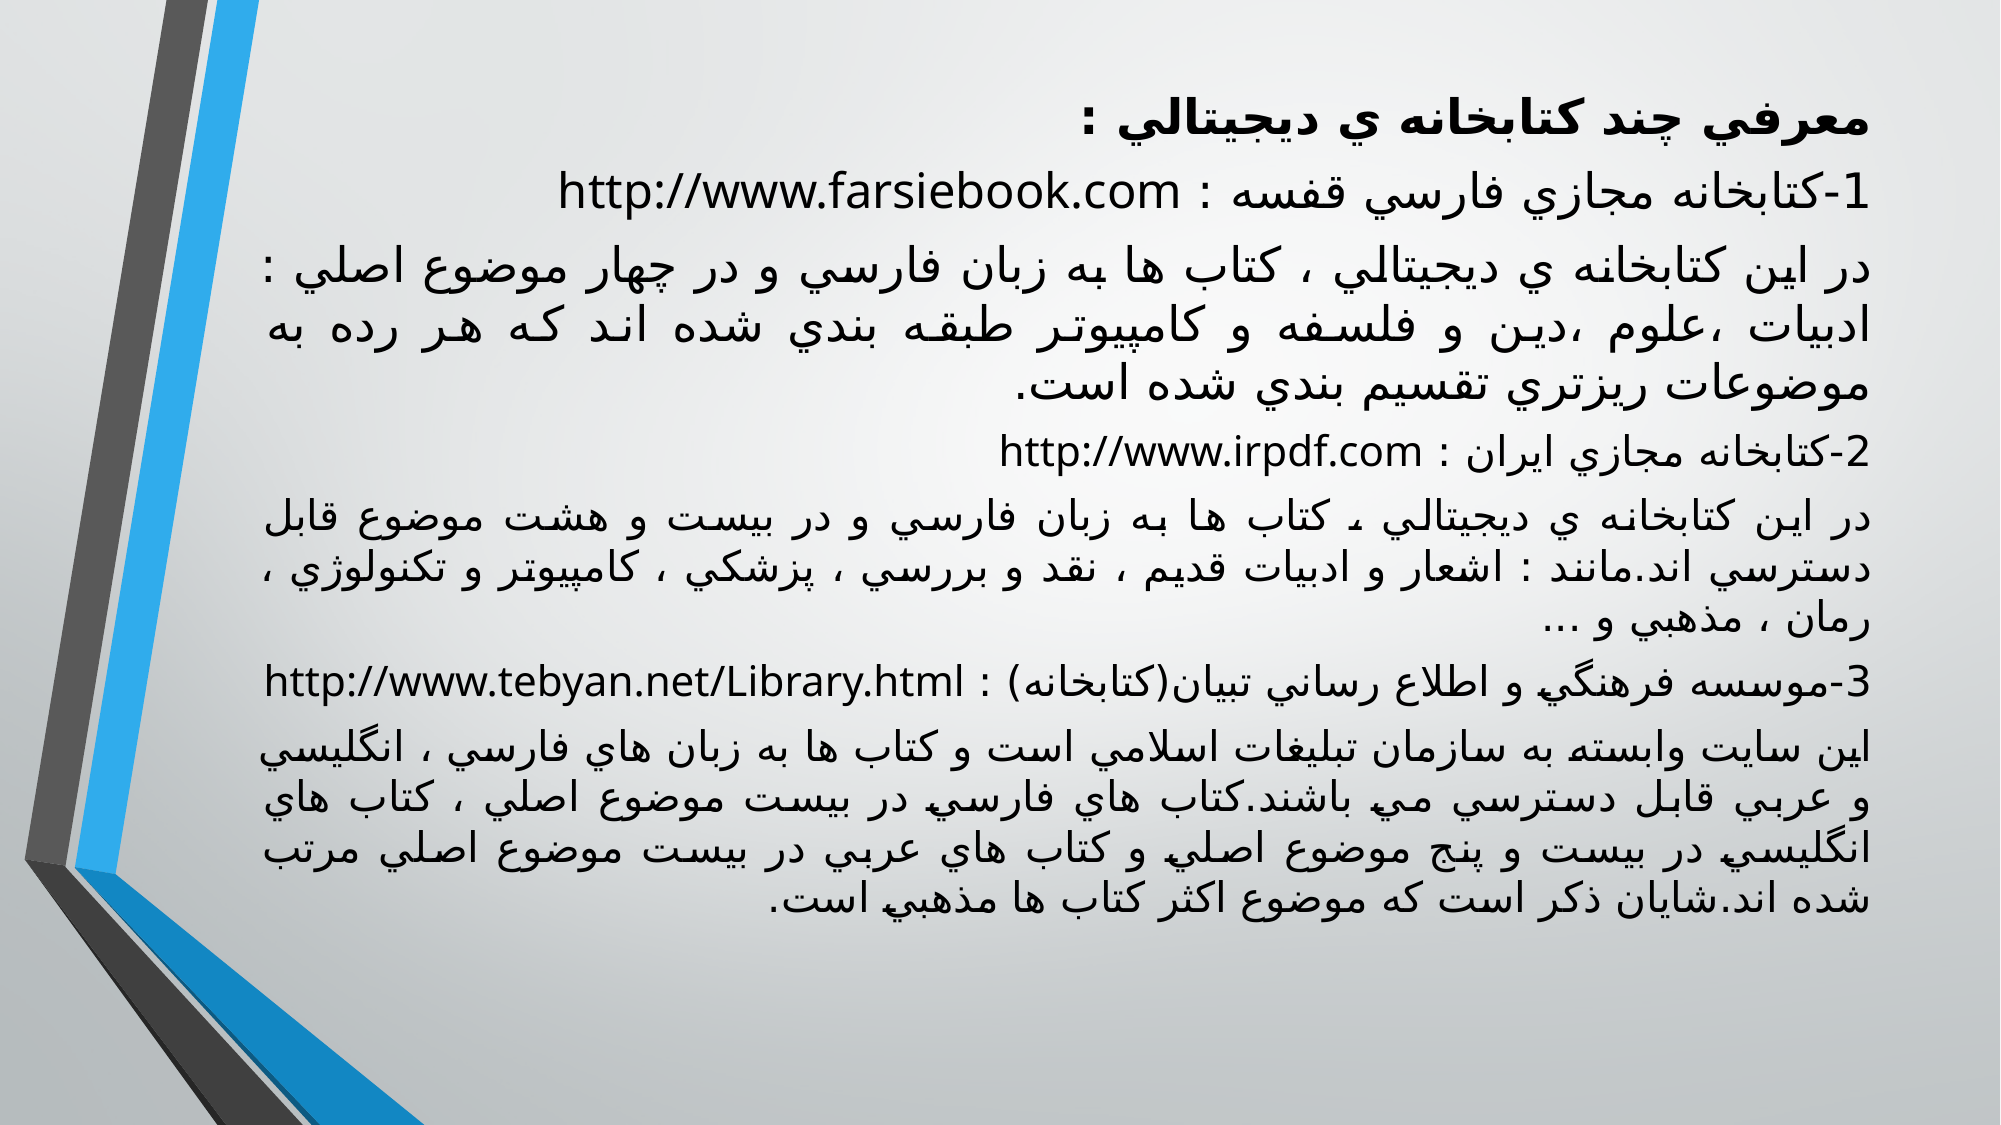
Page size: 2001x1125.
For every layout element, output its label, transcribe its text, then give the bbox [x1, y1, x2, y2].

list معرفي چند كتابخانه ي ديجيتالي : 1-كتابخانه مجازي فارسي قفسه : http://www.farsiebook.com در اين كتابخانه ي ديجيتالي ،‌ كتاب ها به زبان فارسي و در چهار موضوع اصلي : ادبيات ،‌علوم ،‌دين و فلسفه و كامپيوتر طبقه بندي شده اند كه هر رده به موضوعات ريزتري تقسيم بندي شده است. 2-كتابخانه مجازي ايران : http://www.irpdf.com در اين كتابخانه ي ديجيتالي ، كتاب ها به زبان فارسي و در بيست و هشت موضوع قابل دسترسي اند.مانند : اشعار و ادبيات قديم ، نقد و بررسي ، پزشكي ،‌ كامپيوتر و تكنولوژي ، رمان ، مذهبي و ... 3-موسسه فرهنگي و اطلاع رساني تبيان(كتابخانه) : http://www.tebyan.net/Library.html اين سايت وابسته به سازمان تبليغات اسلامي است و كتاب ها به زبان هاي فارسي ، انگليسي و عربي قابل دسترسي مي باشند.كتاب هاي فارسي در بيست موضوع اصلي ، كتاب هاي انگليسي در بيست و پنج موضوع اصلي و كتاب هاي عربي در بيست موضوع اصلي مرتب شده اند.شايان ذكر است كه موضوع اكثر كتاب ها مذهبي است. [243, 78, 1887, 950]
